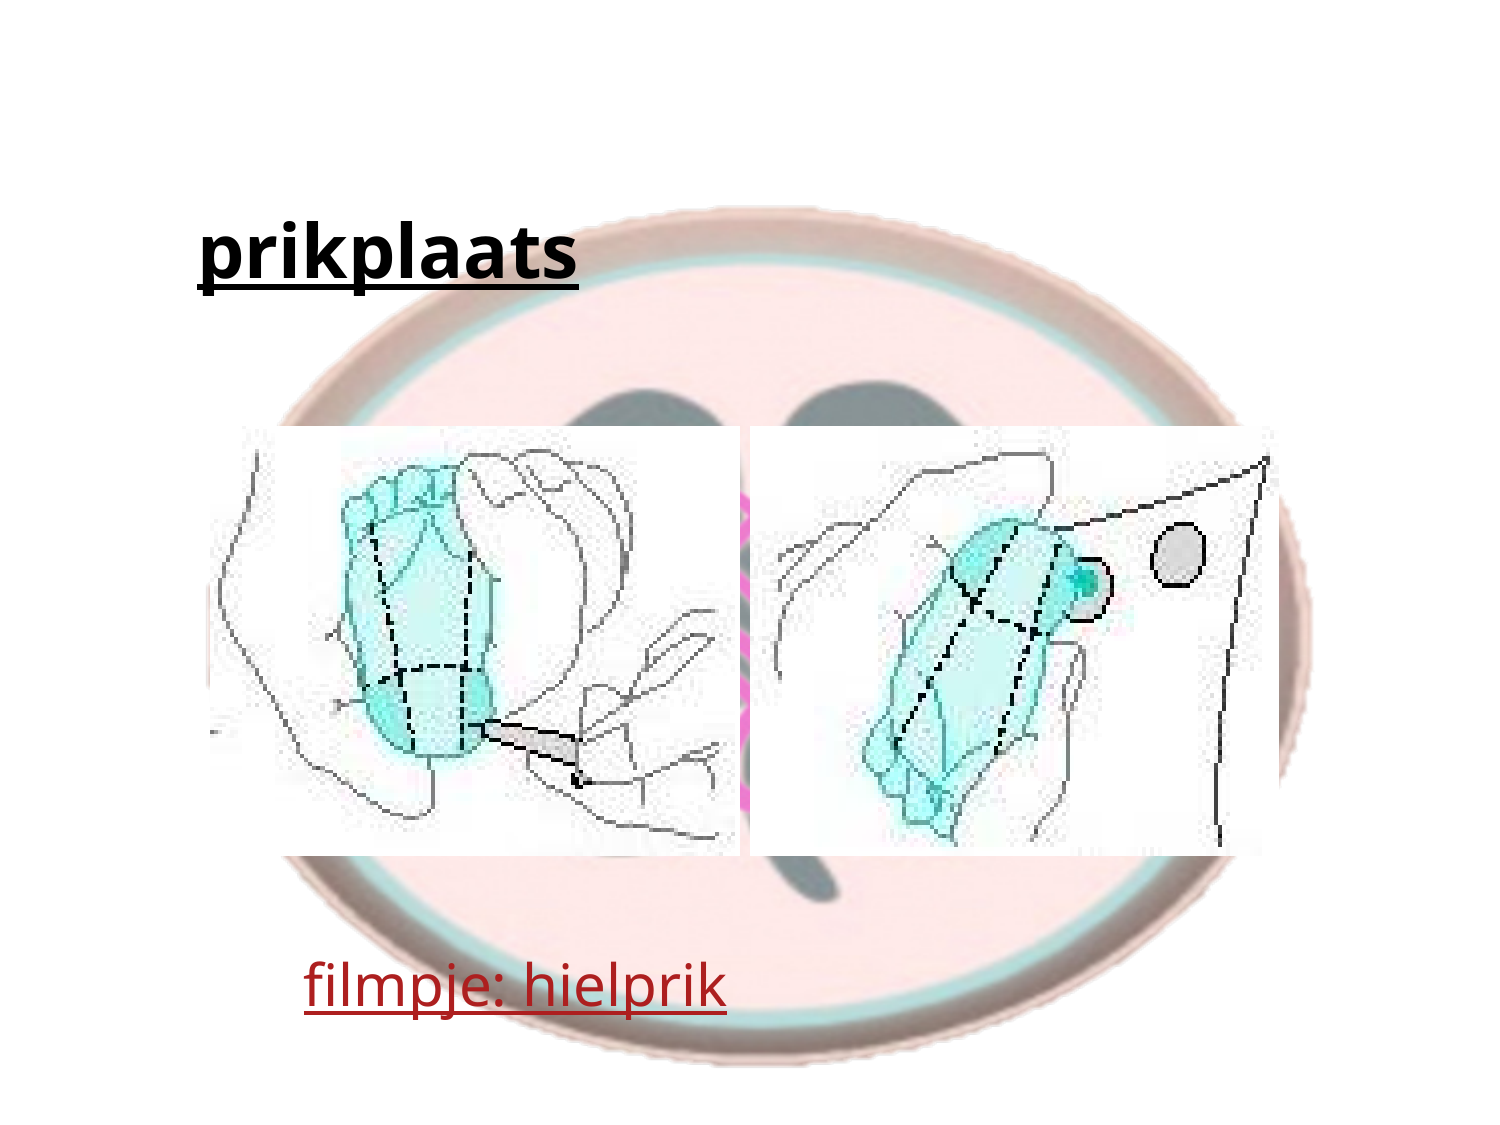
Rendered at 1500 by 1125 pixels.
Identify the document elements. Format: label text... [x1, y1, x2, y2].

text_box prikplaats [182, 196, 594, 301]
text_box filmpje: hielprik [289, 940, 1040, 1035]
picture [0, 0, 1500, 1125]
